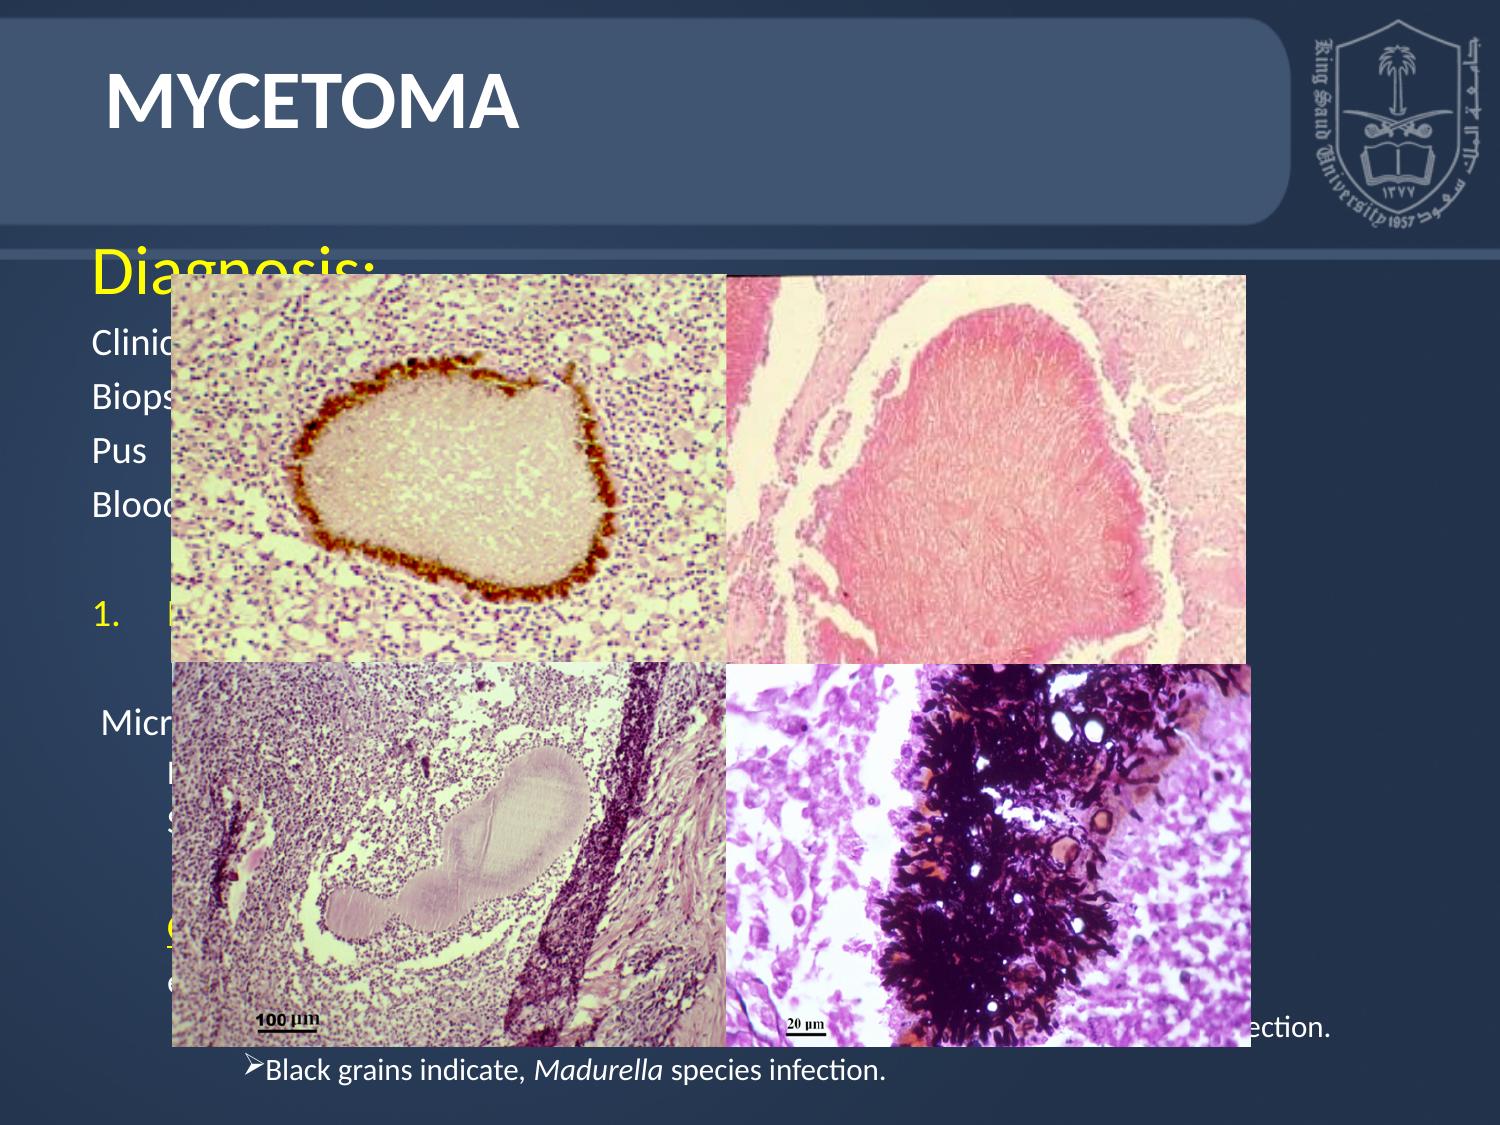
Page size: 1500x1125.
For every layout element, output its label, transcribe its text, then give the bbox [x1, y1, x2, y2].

picture [0, 0, 1500, 1125]
title Mycetoma [89, 37, 1365, 180]
list Diagnosis: Clinical samples: Biopsy tissue (Superficial samples of the draining sinuses are inadequate) Pus Blood (for serology only) Direct microscopic examination Microscopic examination: Histological sections: Hematoxylin-Eosin, Smears: Stain with Giemsa , Gomori methenamine silver (Fungi) Stain with Gram (Actinomycetes) Grains (Observing the size of the filaments , the color of the grain) e.g. White-to-yellow grains indicate P . boydii, Nocardia species, or A. madurae infection. Black grains indicate, Madurella species infection. [76, 207, 1352, 1095]
